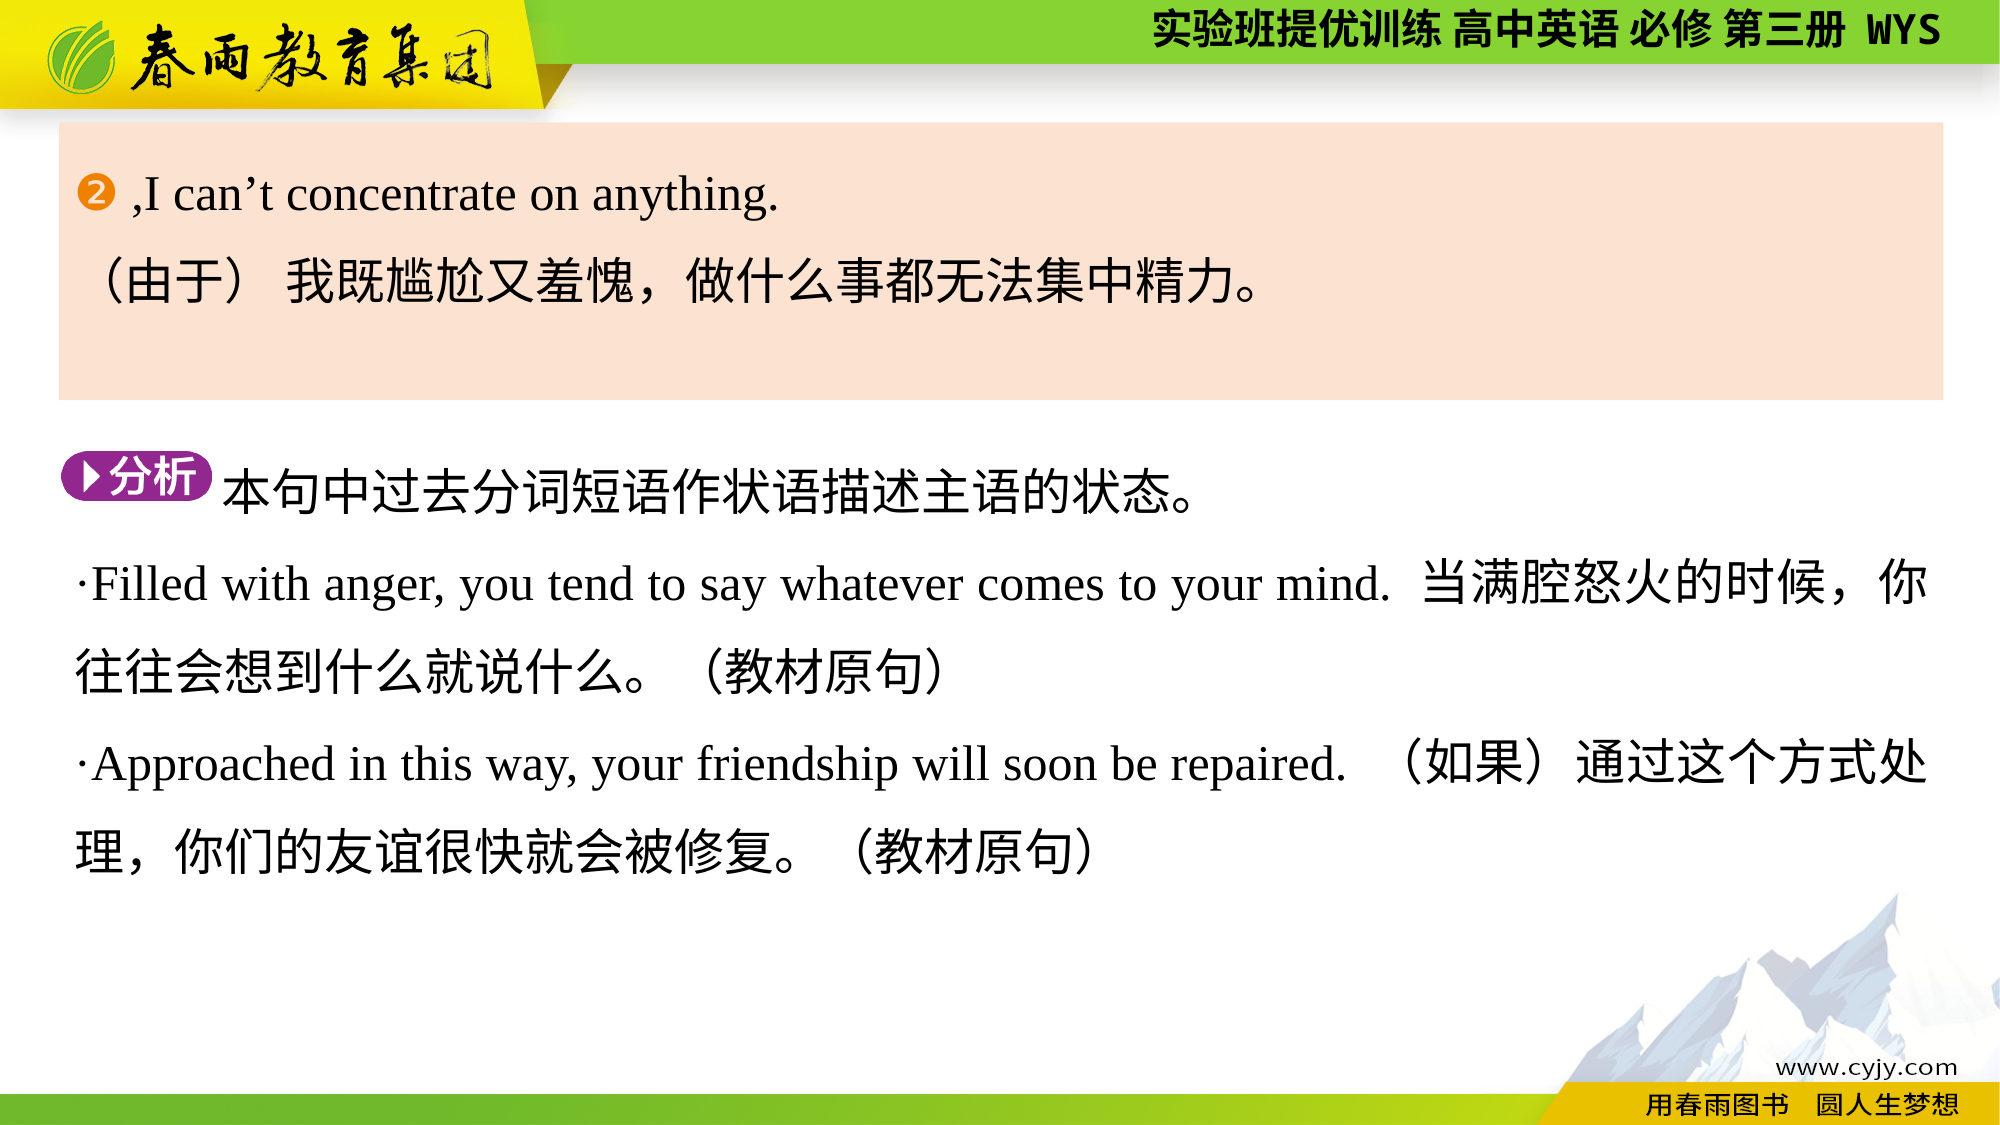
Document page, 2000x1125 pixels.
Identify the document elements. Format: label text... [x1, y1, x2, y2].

text_box 本句中过去分词短语作状语描述主语的状态。 ·Filled with anger, you tend to say whatever comes to your mind. 当满腔怒火的时候，你往往会想到什么就说什么。（教材原句） ·Approached in this way, your friendship will soon be repaired. （如果）通过这个方式处理，你们的友谊很快就会被修复。（教材原句） [59, 423, 1944, 889]
picture [0, 0, 2000, 1125]
